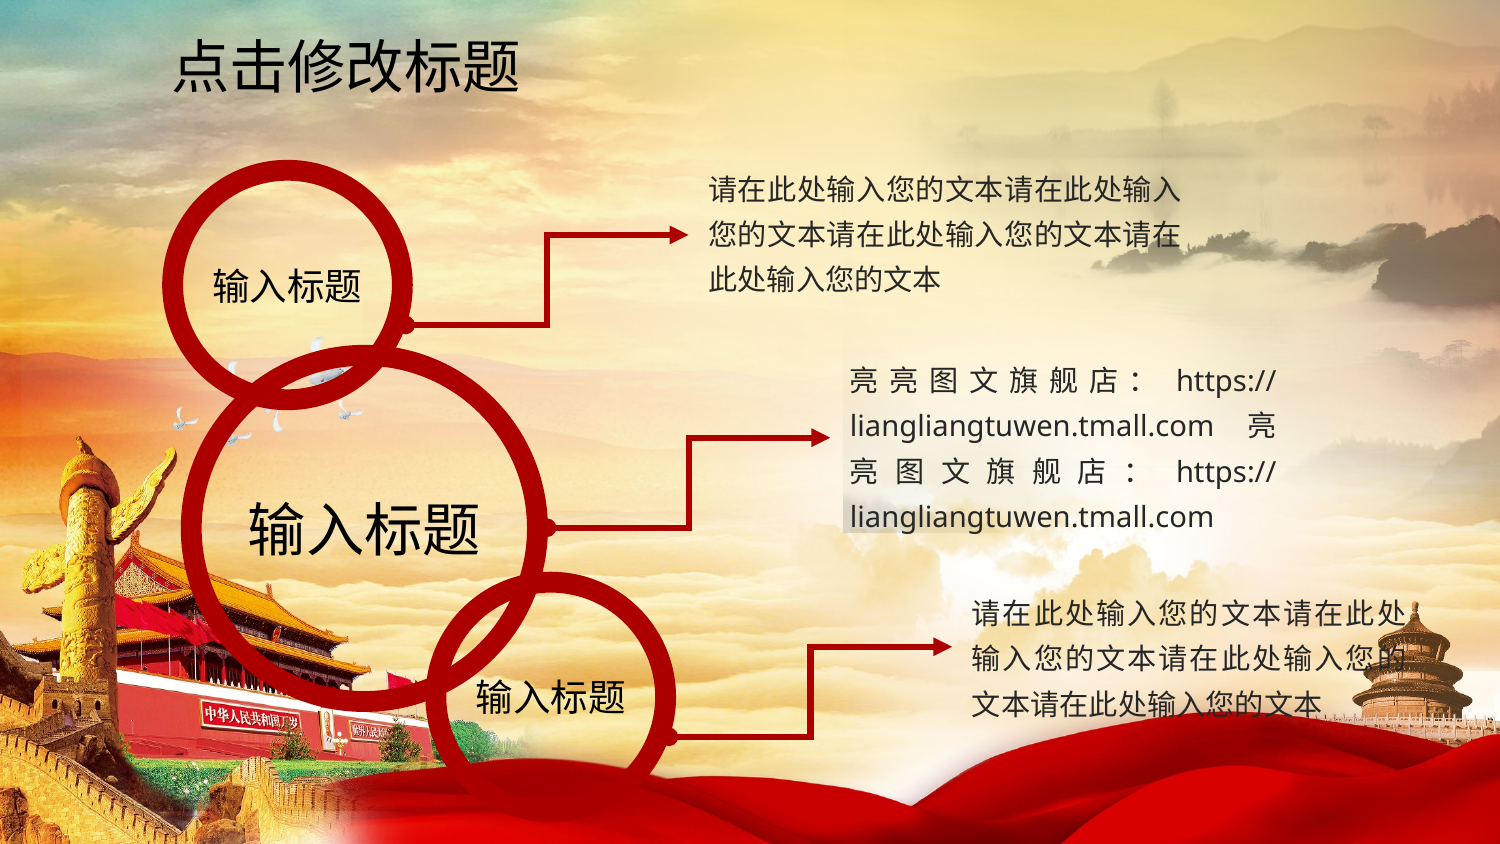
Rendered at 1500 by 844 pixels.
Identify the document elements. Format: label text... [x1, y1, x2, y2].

text_box 亮亮图文旗舰店：https://liangliangtuwen.tmall.com亮亮图文旗舰店：https://liangliangtuwen.tmall.com [833, 333, 1294, 552]
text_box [668, 646, 953, 737]
text_box 点击修改标题 [156, 22, 573, 108]
text_box 输入标题 [435, 582, 666, 812]
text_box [547, 437, 831, 528]
text_box 请在此处输入您的文本请在此处输入您的文本请在此处输入您的文本请在此处输入您的文本 [691, 150, 1199, 307]
text_box 输入标题 [191, 355, 538, 702]
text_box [405, 234, 689, 325]
text_box 请在此处输入您的文本请在此处输入您的文本请在此处输入您的文本请在此处输入您的文本 [955, 556, 1424, 750]
text_box 输入标题 [172, 170, 403, 400]
picture [0, 0, 1500, 844]
